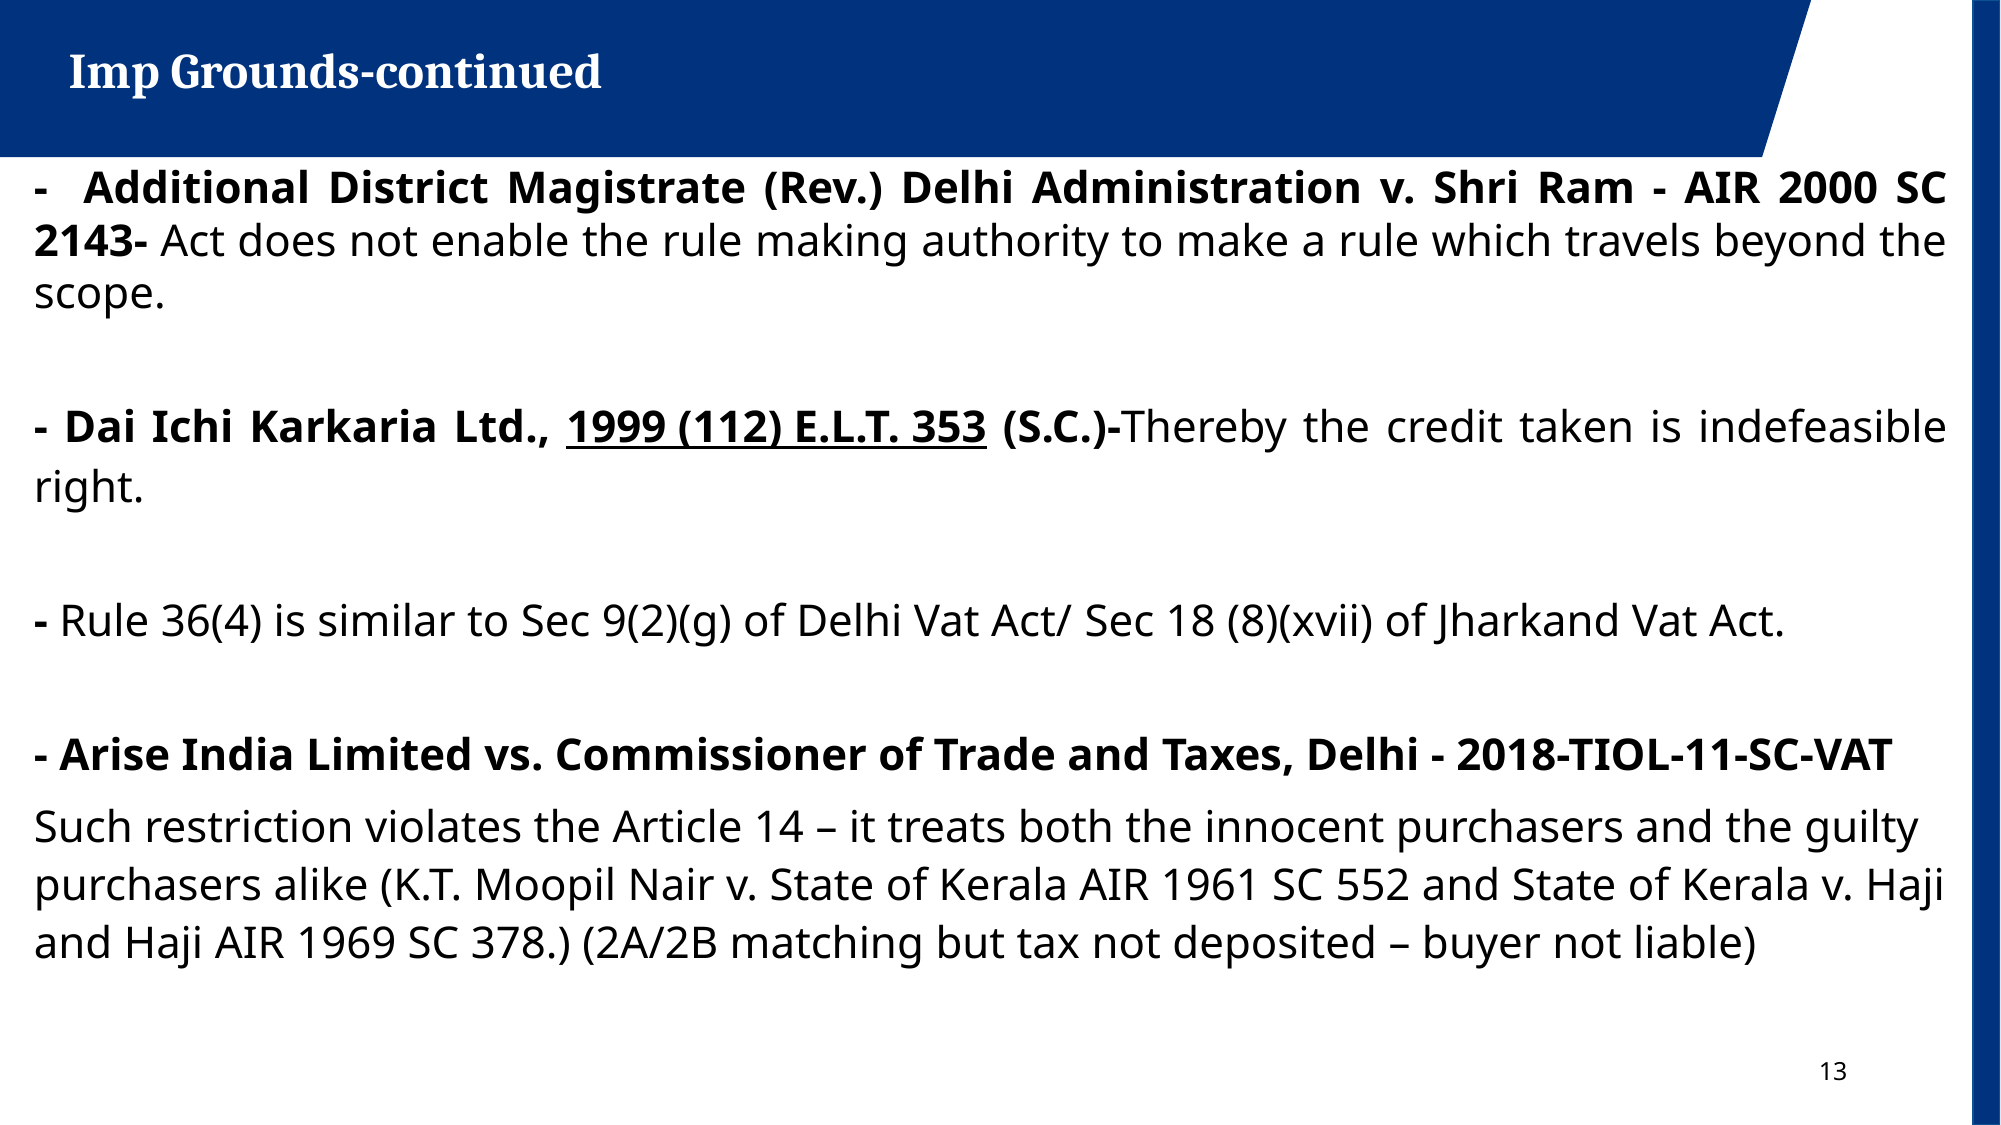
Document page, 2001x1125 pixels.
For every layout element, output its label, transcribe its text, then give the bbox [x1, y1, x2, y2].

list - Additional District Magistrate (Rev.) Delhi Administration v. Shri Ram - AIR 2000 SC 2143- Act does not enable the rule making authority to make a rule which travels beyond the scope. - Dai Ichi Karkaria Ltd., 1999 (112) E.L.T. 353 (S.C.)-Thereby the credit taken is indefeasible right. - Rule 36(4) is similar to Sec 9(2)(g) of Delhi Vat Act/ Sec 18 (8)(xvii) of Jharkand Vat Act. - Arise India Limited vs. Commissioner of Trade and Taxes, Delhi - 2018-TIOL-11-SC-VAT Such restriction violates the Article 14 – it treats both the innocent purchasers and the guilty purchasers alike (K.T. Moopil Nair v. State of Kerala AIR 1961 SC 552 and State of Kerala v. Haji and Haji AIR 1969 SC 378.) (2A/2B matching but tax not deposited – buyer not liable) [18, 152, 1964, 1070]
slide_number 13 [1412, 1070, 1863, 1103]
list Imp Grounds-continued [53, 24, 1433, 121]
